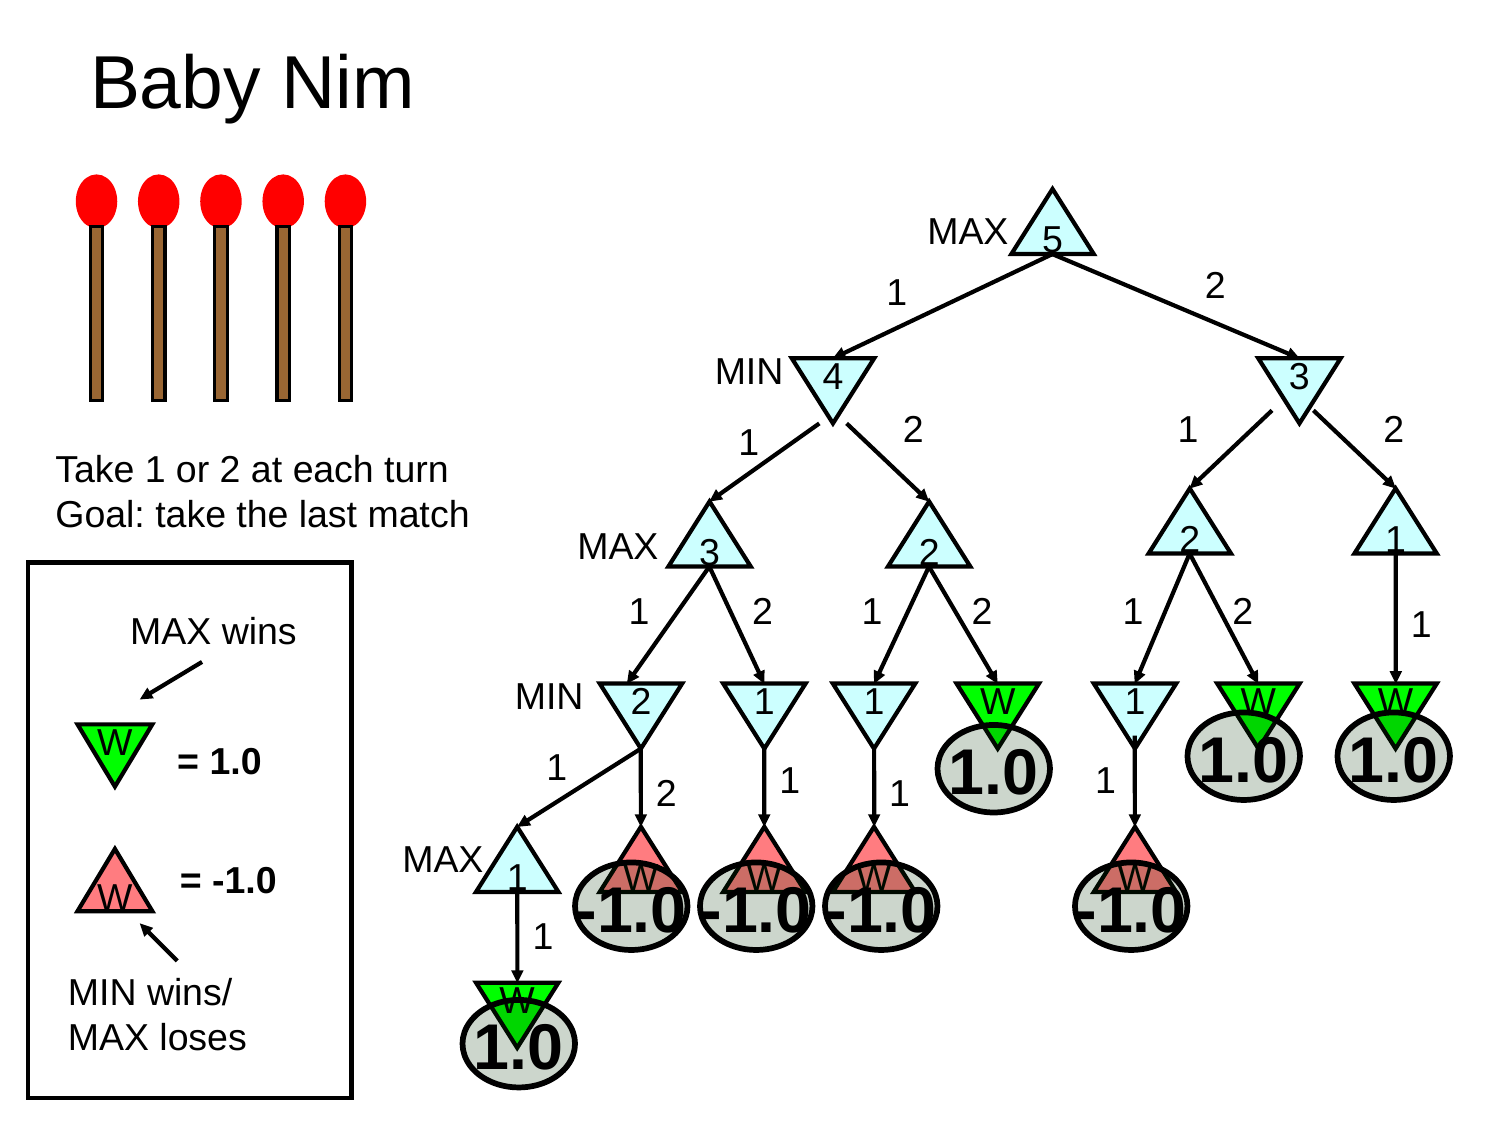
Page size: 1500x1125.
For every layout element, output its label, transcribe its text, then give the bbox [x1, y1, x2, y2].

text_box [475, 188, 1448, 1049]
text_box Take 1 or 2 at each turn Goal: take the last match [40, 437, 470, 543]
text_box MAX [387, 827, 470, 888]
text_box 1.0 [462, 1021, 573, 1088]
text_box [77, 176, 116, 402]
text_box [326, 176, 365, 402]
title Baby Nim [74, 24, 1426, 133]
text_box [27, 562, 352, 1098]
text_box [202, 176, 240, 402]
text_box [139, 176, 178, 402]
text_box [264, 176, 303, 402]
